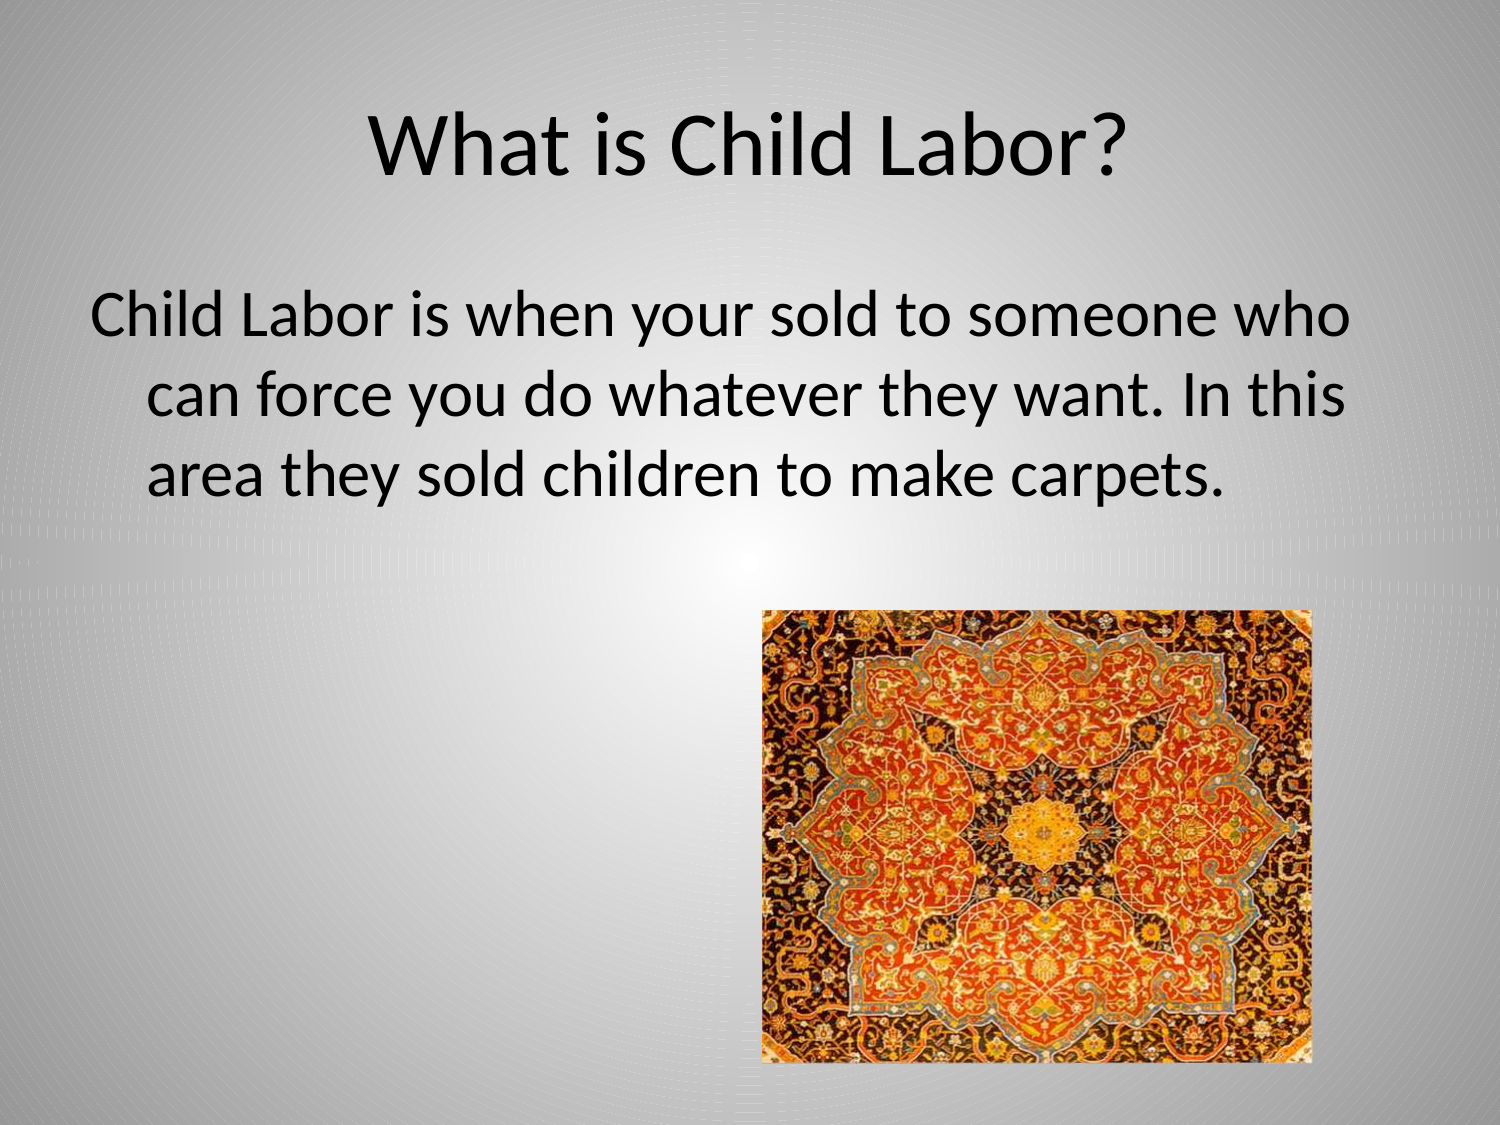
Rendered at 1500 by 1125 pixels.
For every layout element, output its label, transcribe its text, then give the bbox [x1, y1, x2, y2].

title What is Child Labor? [75, 45, 1425, 233]
picture [761, 610, 1314, 1064]
list Child Labor is when your sold to someone who can force you do whatever they want. In this area they sold children to make carpets. [75, 262, 1425, 1005]
